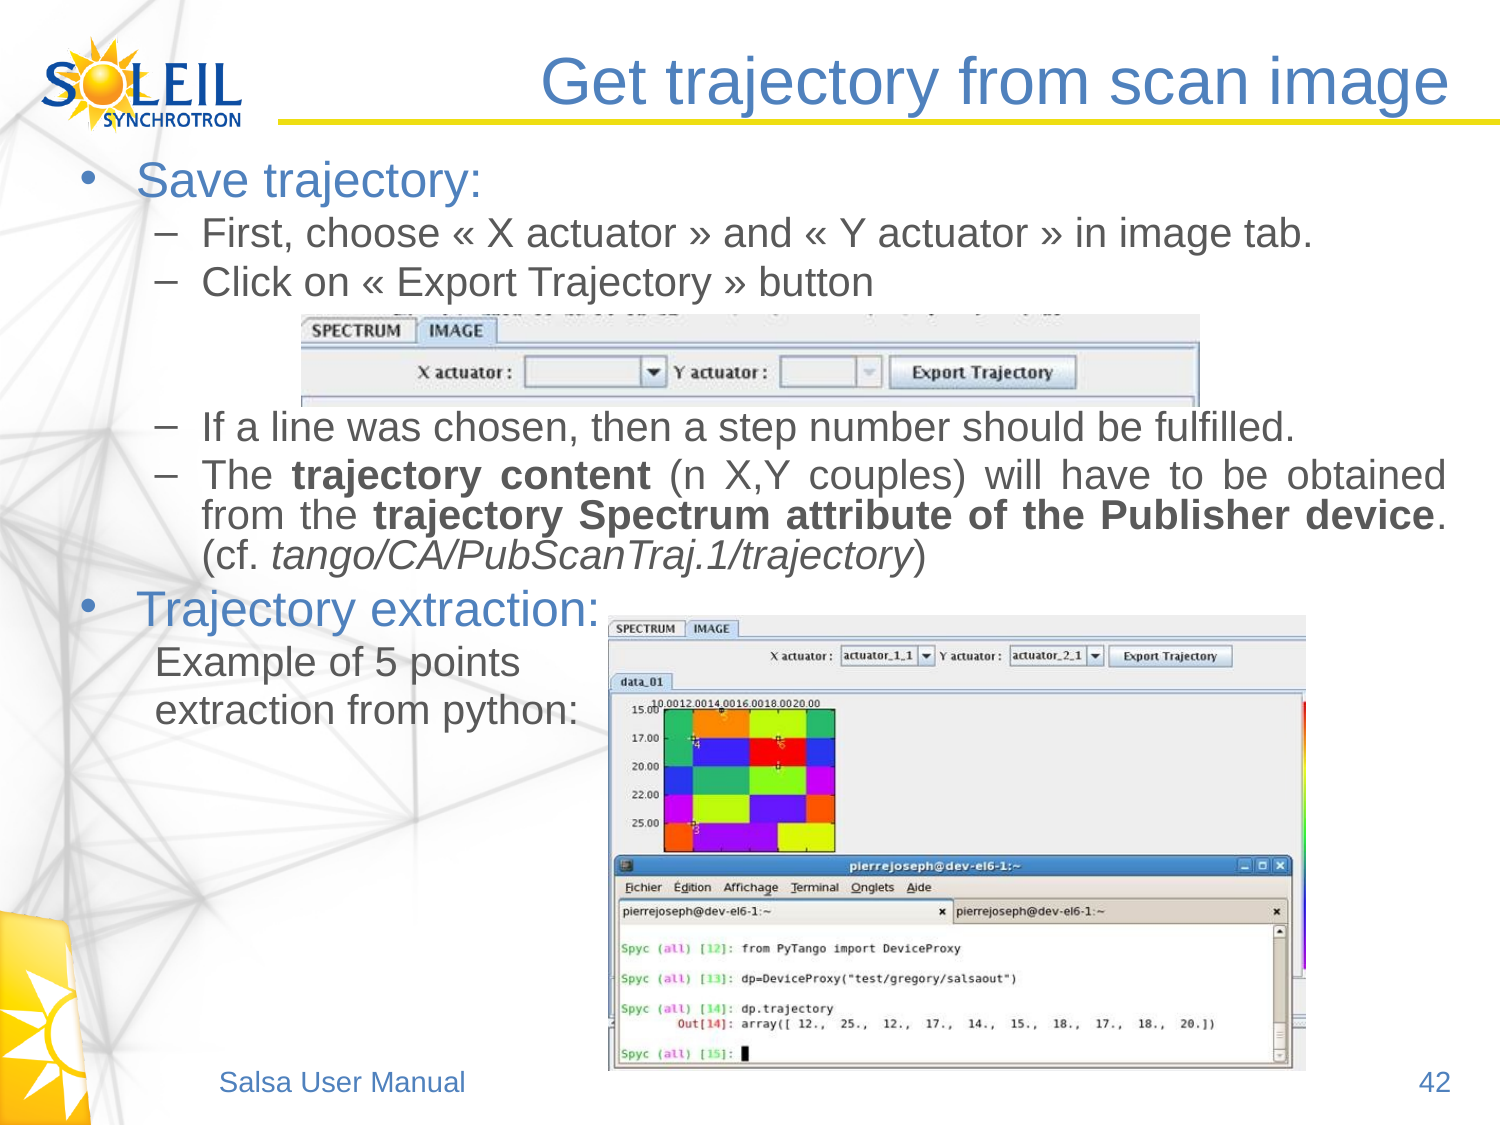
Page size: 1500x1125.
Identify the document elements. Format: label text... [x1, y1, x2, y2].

text_box Save trajectory: First, choose « X actuator » and « Y actuator » in image tab. Click on « Export Trajectory » button If a line was chosen, then a step number should be fulfilled. The trajectory content (n X,Y couples) will have to be obtained from the trajectory Spectrum attribute of the Publisher device. (cf. tango/CA/PubScanTraj.1/trajectory) Trajectory extraction: Example of 5 points extraction from python: [64, 152, 1463, 1059]
text_box Salsa User Manual 42 [100, 1046, 1467, 1116]
picture [0, 0, 1500, 1125]
title Get trajectory from scan image [277, 31, 1467, 125]
